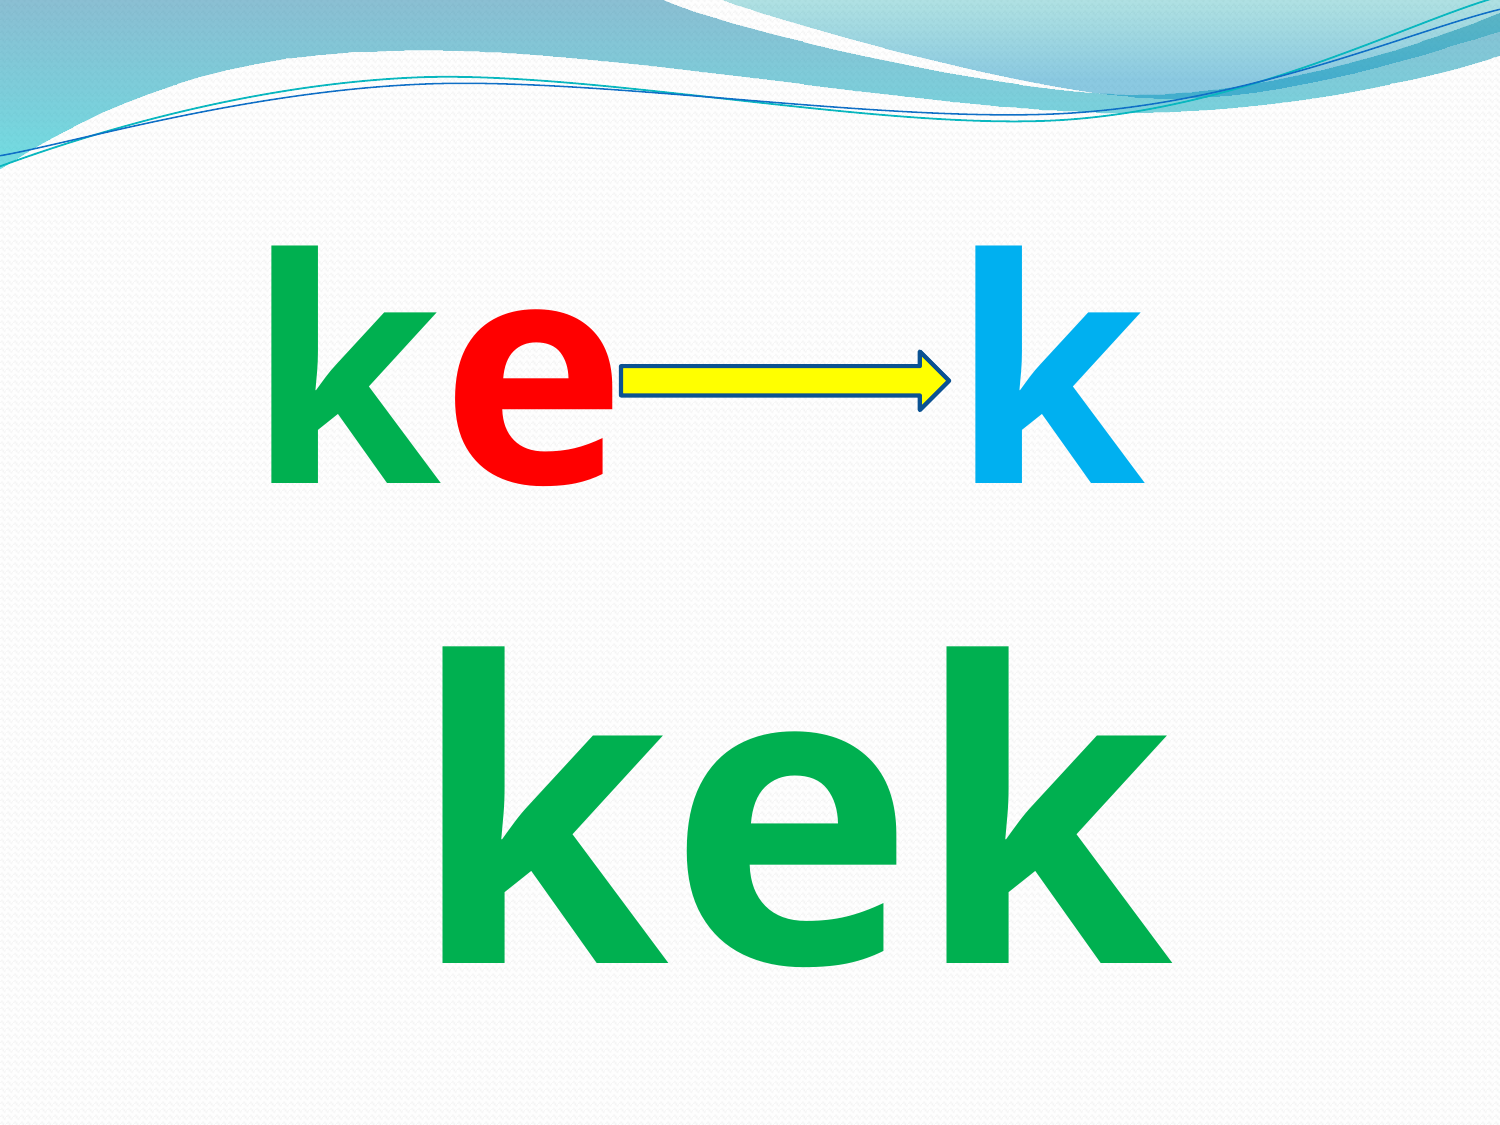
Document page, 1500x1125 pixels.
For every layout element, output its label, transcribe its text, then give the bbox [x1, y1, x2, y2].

text_box ke k kek [70, 164, 1454, 1054]
text_box [618, 349, 952, 413]
